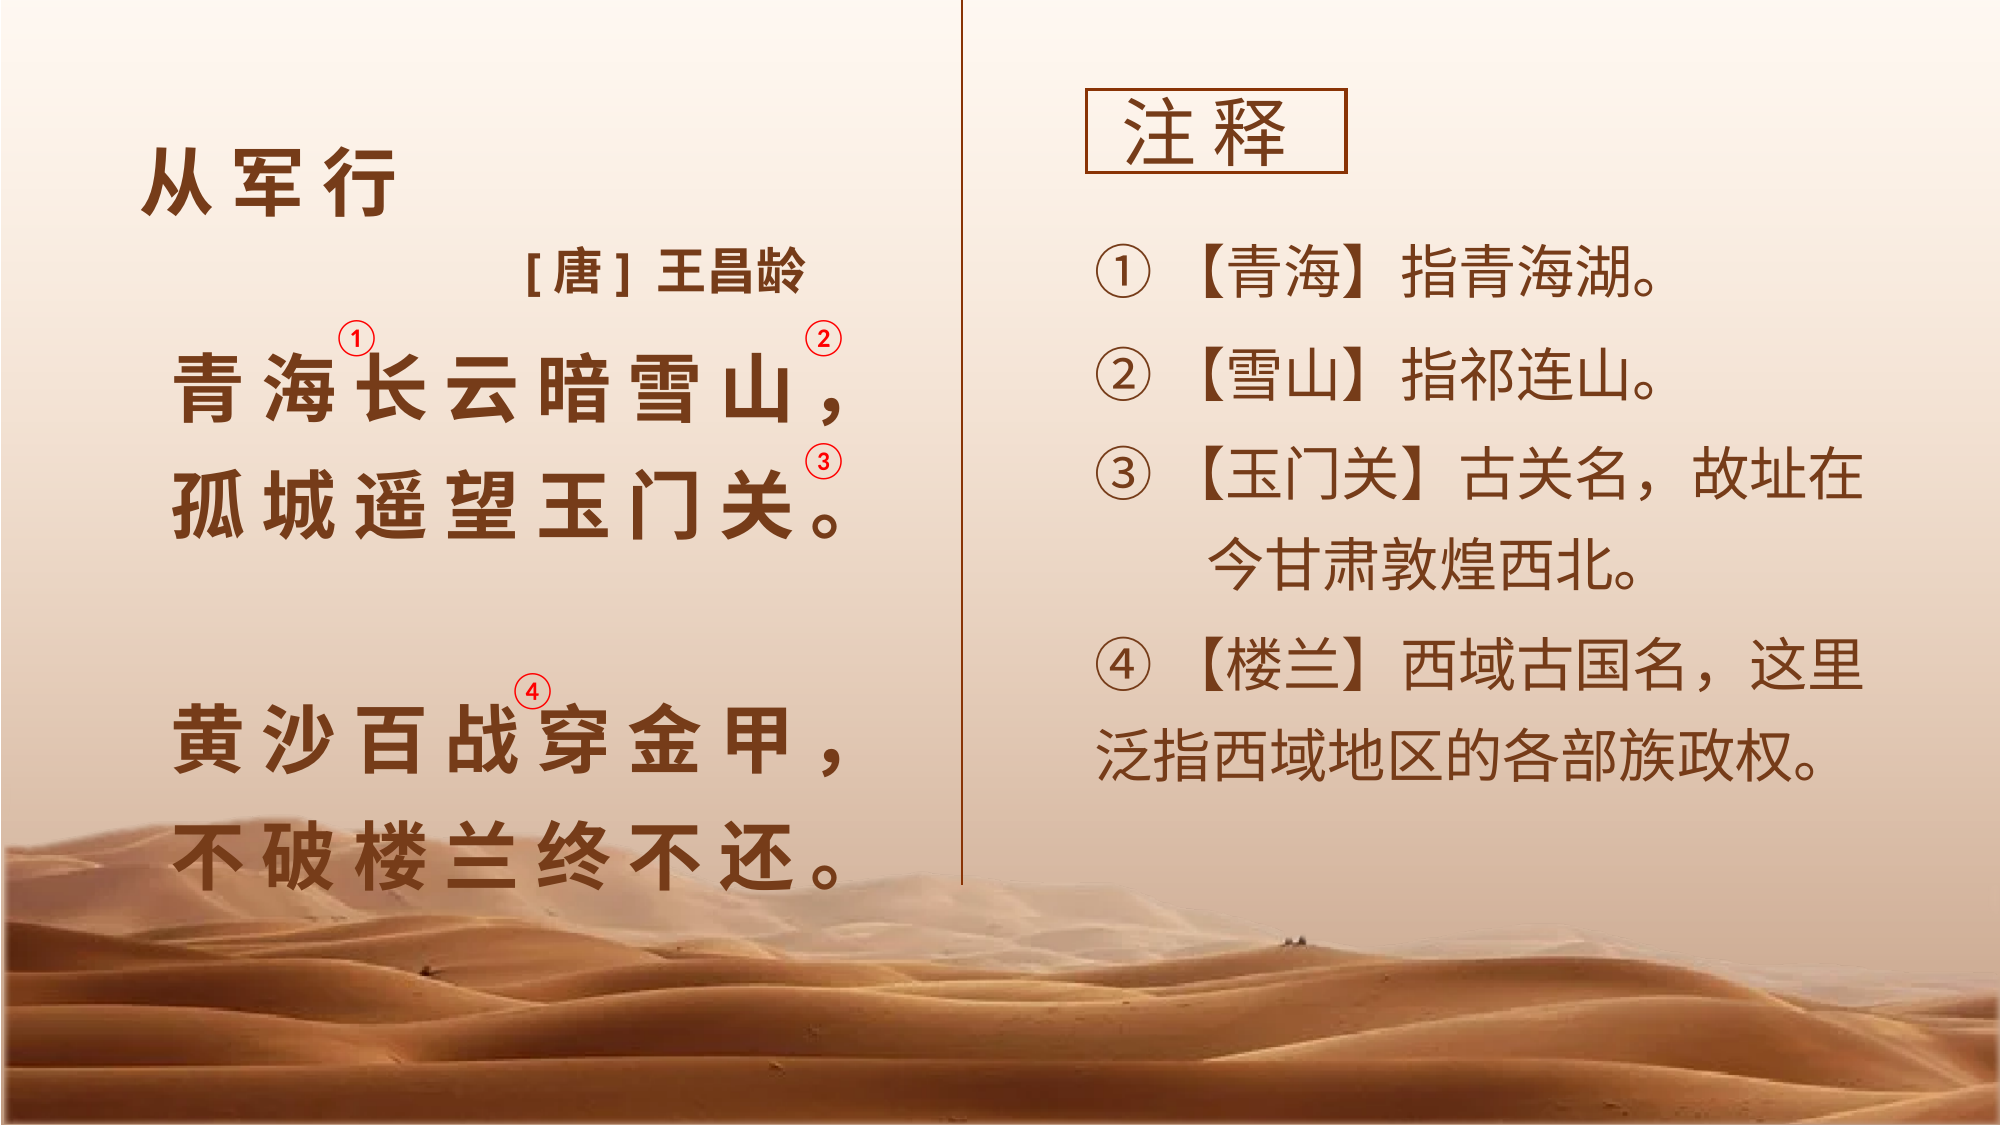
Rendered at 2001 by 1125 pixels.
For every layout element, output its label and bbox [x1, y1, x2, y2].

text_box [1, 0, 2000, 1125]
